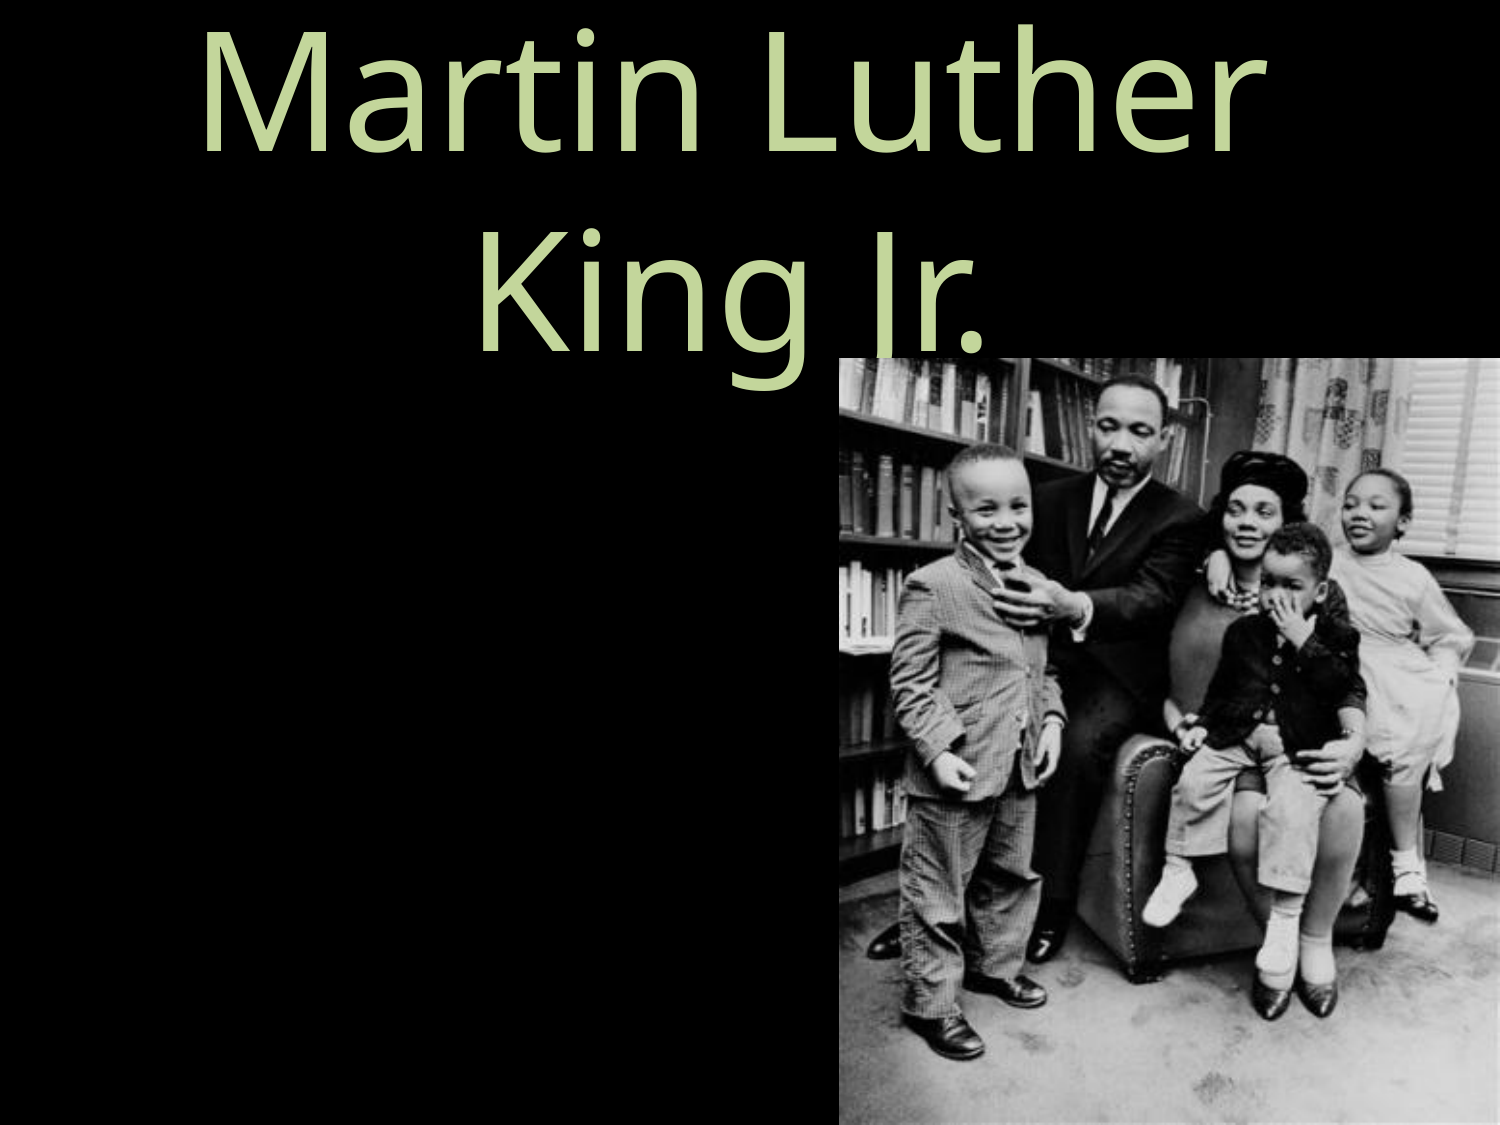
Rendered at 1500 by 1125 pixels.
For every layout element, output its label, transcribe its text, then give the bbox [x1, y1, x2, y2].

title Martin Luther King Jr. [37, 45, 1425, 325]
picture [838, 358, 1500, 1125]
